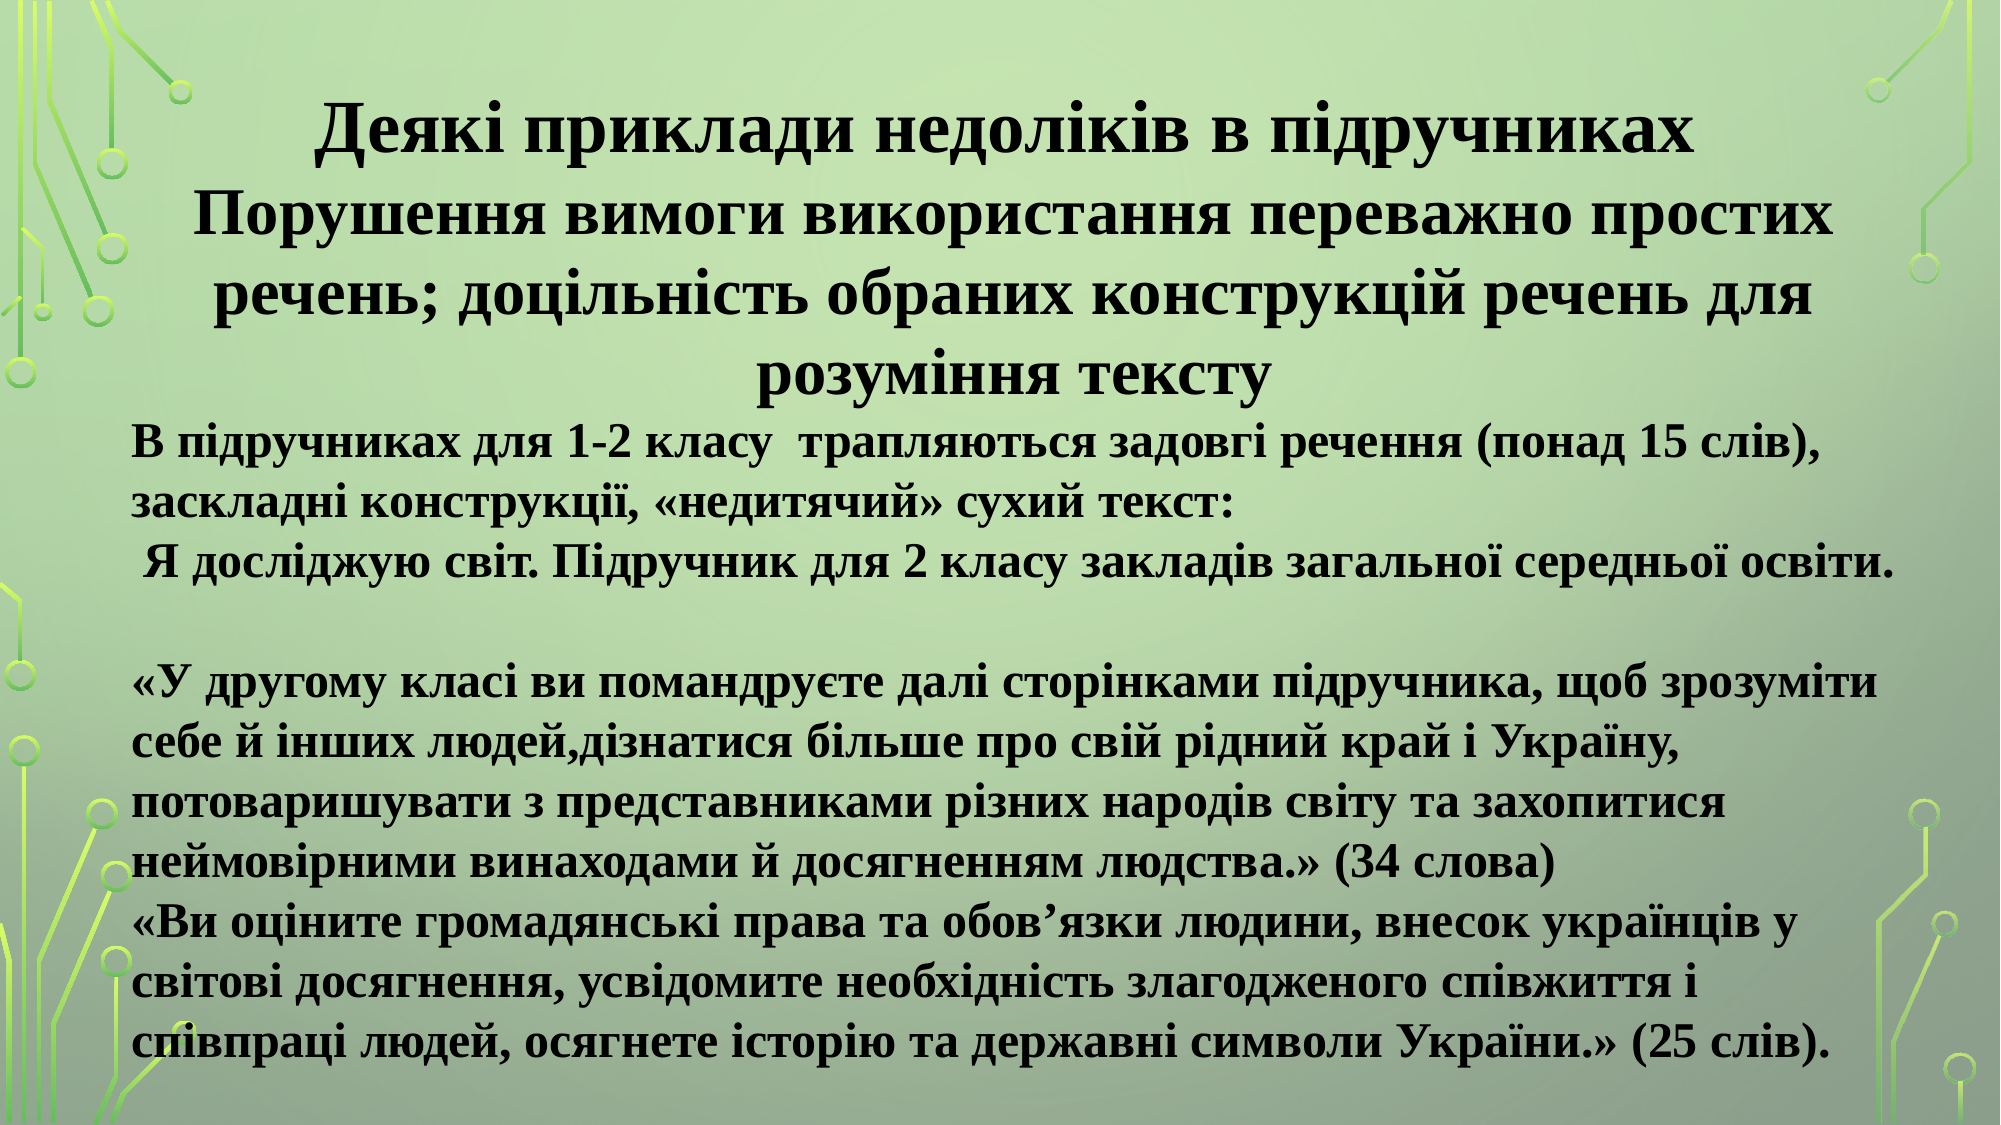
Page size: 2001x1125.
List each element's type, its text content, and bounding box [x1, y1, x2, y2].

text_box Деякі приклади недоліків в підручниках Порушення вимоги використання переважно простих речень; доцільність обраних конструкцій речень для розуміння тексту В підручниках для 1-2 класу трапляються задовгі речення (понад 15 слів), заскладні конструкції, «недитячий» сухий текст: Я досліджую світ. Підручник для 2 класу закладів загальної середньої освіти. «У другому класі ви помандруєте далі сторінками підручника, щоб зрозуміти себе й інших людей,дізнатися більше про свій рідний край і Україну, потоваришувати з представниками різних народів світу та захопитися неймовірними винаходами й досягненням людства.» (34 слова) «Ви оціните громадянські права та обов’язки людини, внесок українців у світові досягнення, усвідомите необхідність злагодженого співжиття і співпраці людей, осягнете історію та державні символи України.» (25 слів). [116, 70, 1913, 1075]
